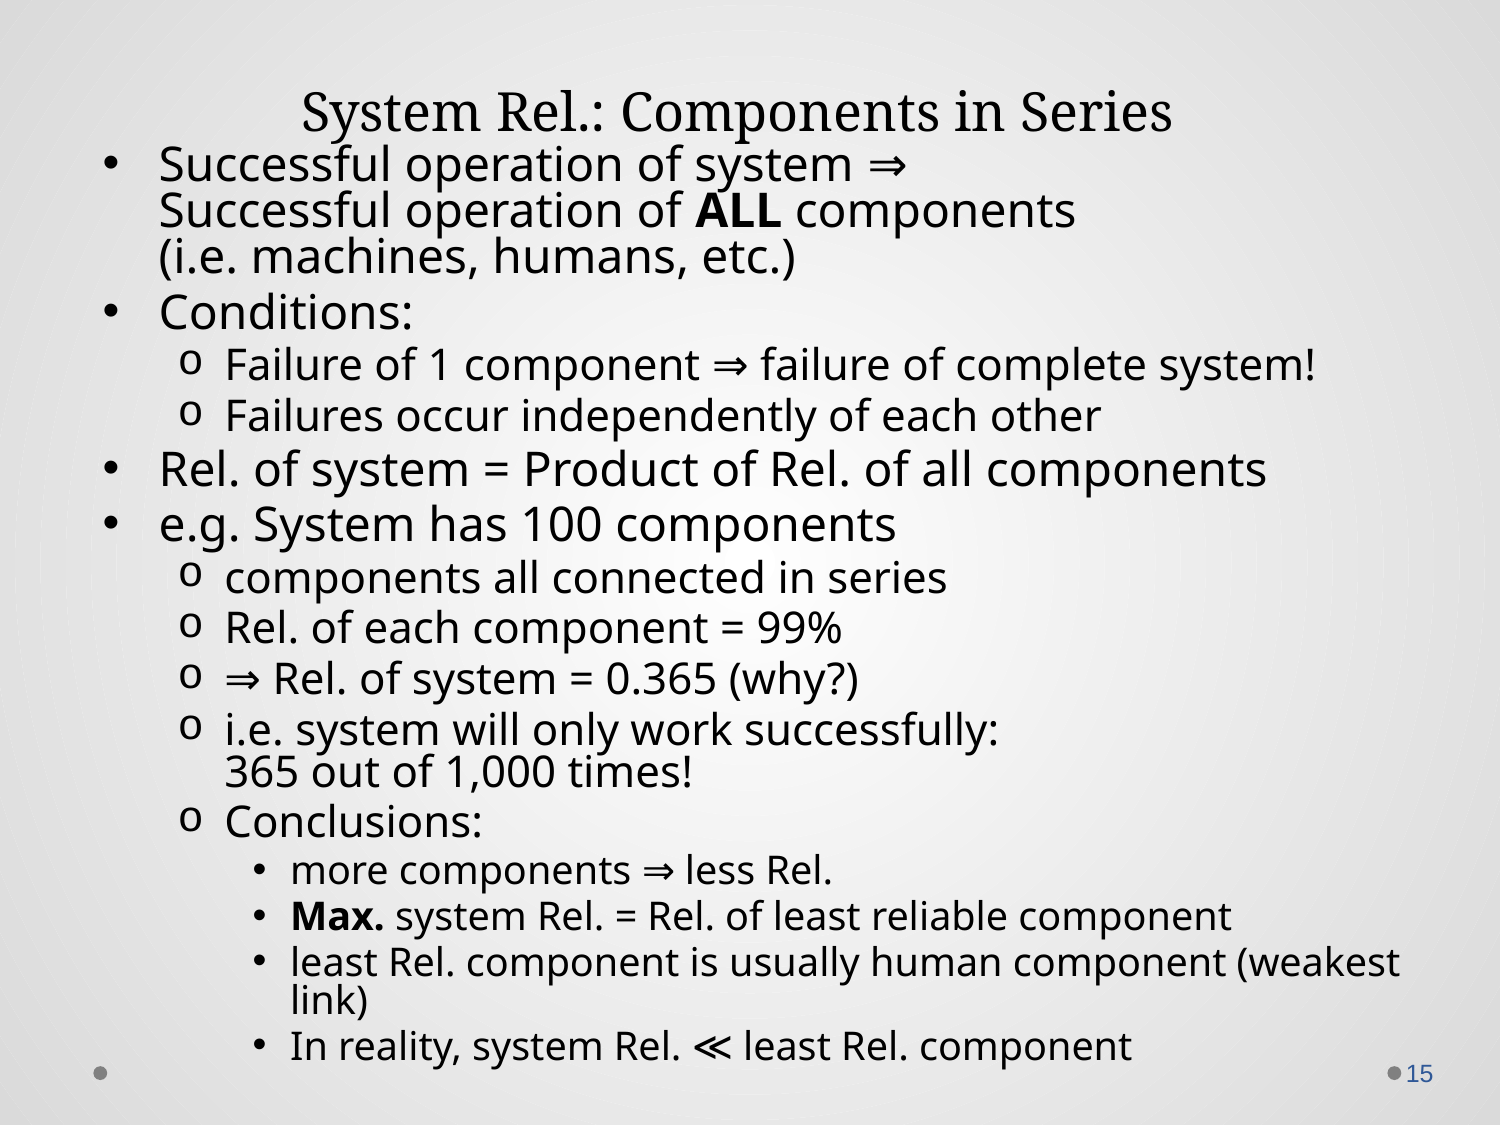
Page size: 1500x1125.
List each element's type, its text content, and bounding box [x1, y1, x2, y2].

title System Rel.: Components in Series [62, 50, 1413, 150]
list Successful operation of system ⇒ Successful operation of ALL components (i.e. machines, humans, etc.) Conditions: Failure of 1 component ⇒ failure of complete system! Failures occur independently of each other Rel. of system = Product of Rel. of all components e.g. System has 100 components components all connected in series Rel. of each component = 99% ⇒ Rel. of system = 0.365 (why?) i.e. system will only work successfully: 365 out of 1,000 times! Conclusions: more components ⇒ less Rel. Max. system Rel. = Rel. of least reliable component least Rel. component is usually human component (weakest link) In reality, system Rel. ≪ least Rel. component [87, 137, 1438, 1113]
slide_number 15 [1401, 1042, 1494, 1103]
